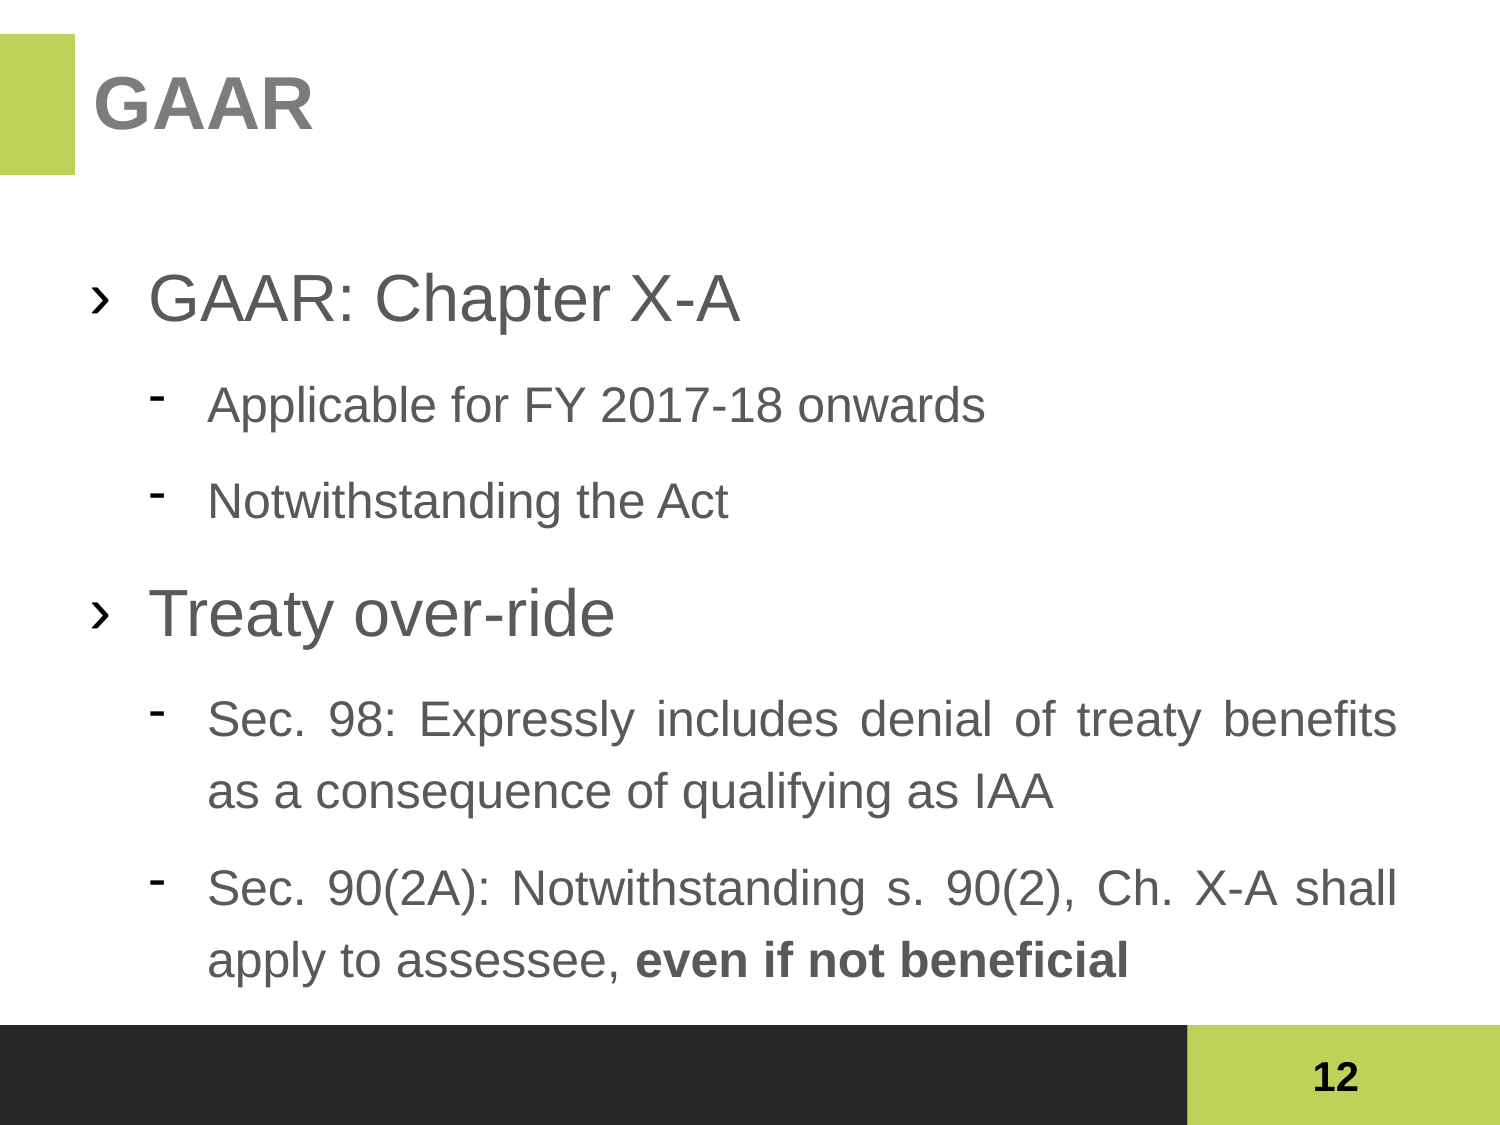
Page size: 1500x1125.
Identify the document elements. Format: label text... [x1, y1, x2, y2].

title GAAR [0, 33, 1500, 175]
text_box GAAR: Chapter X-A Applicable for FY 2017-18 onwards Notwithstanding the Act Treaty over-ride Sec. 98: Expressly includes denial of treaty benefits as a consequence of qualifying as IAA Sec. 90(2A): Notwithstanding s. 90(2), Ch. X-A shall apply to assessee, even if not beneficial [74, 231, 1414, 974]
